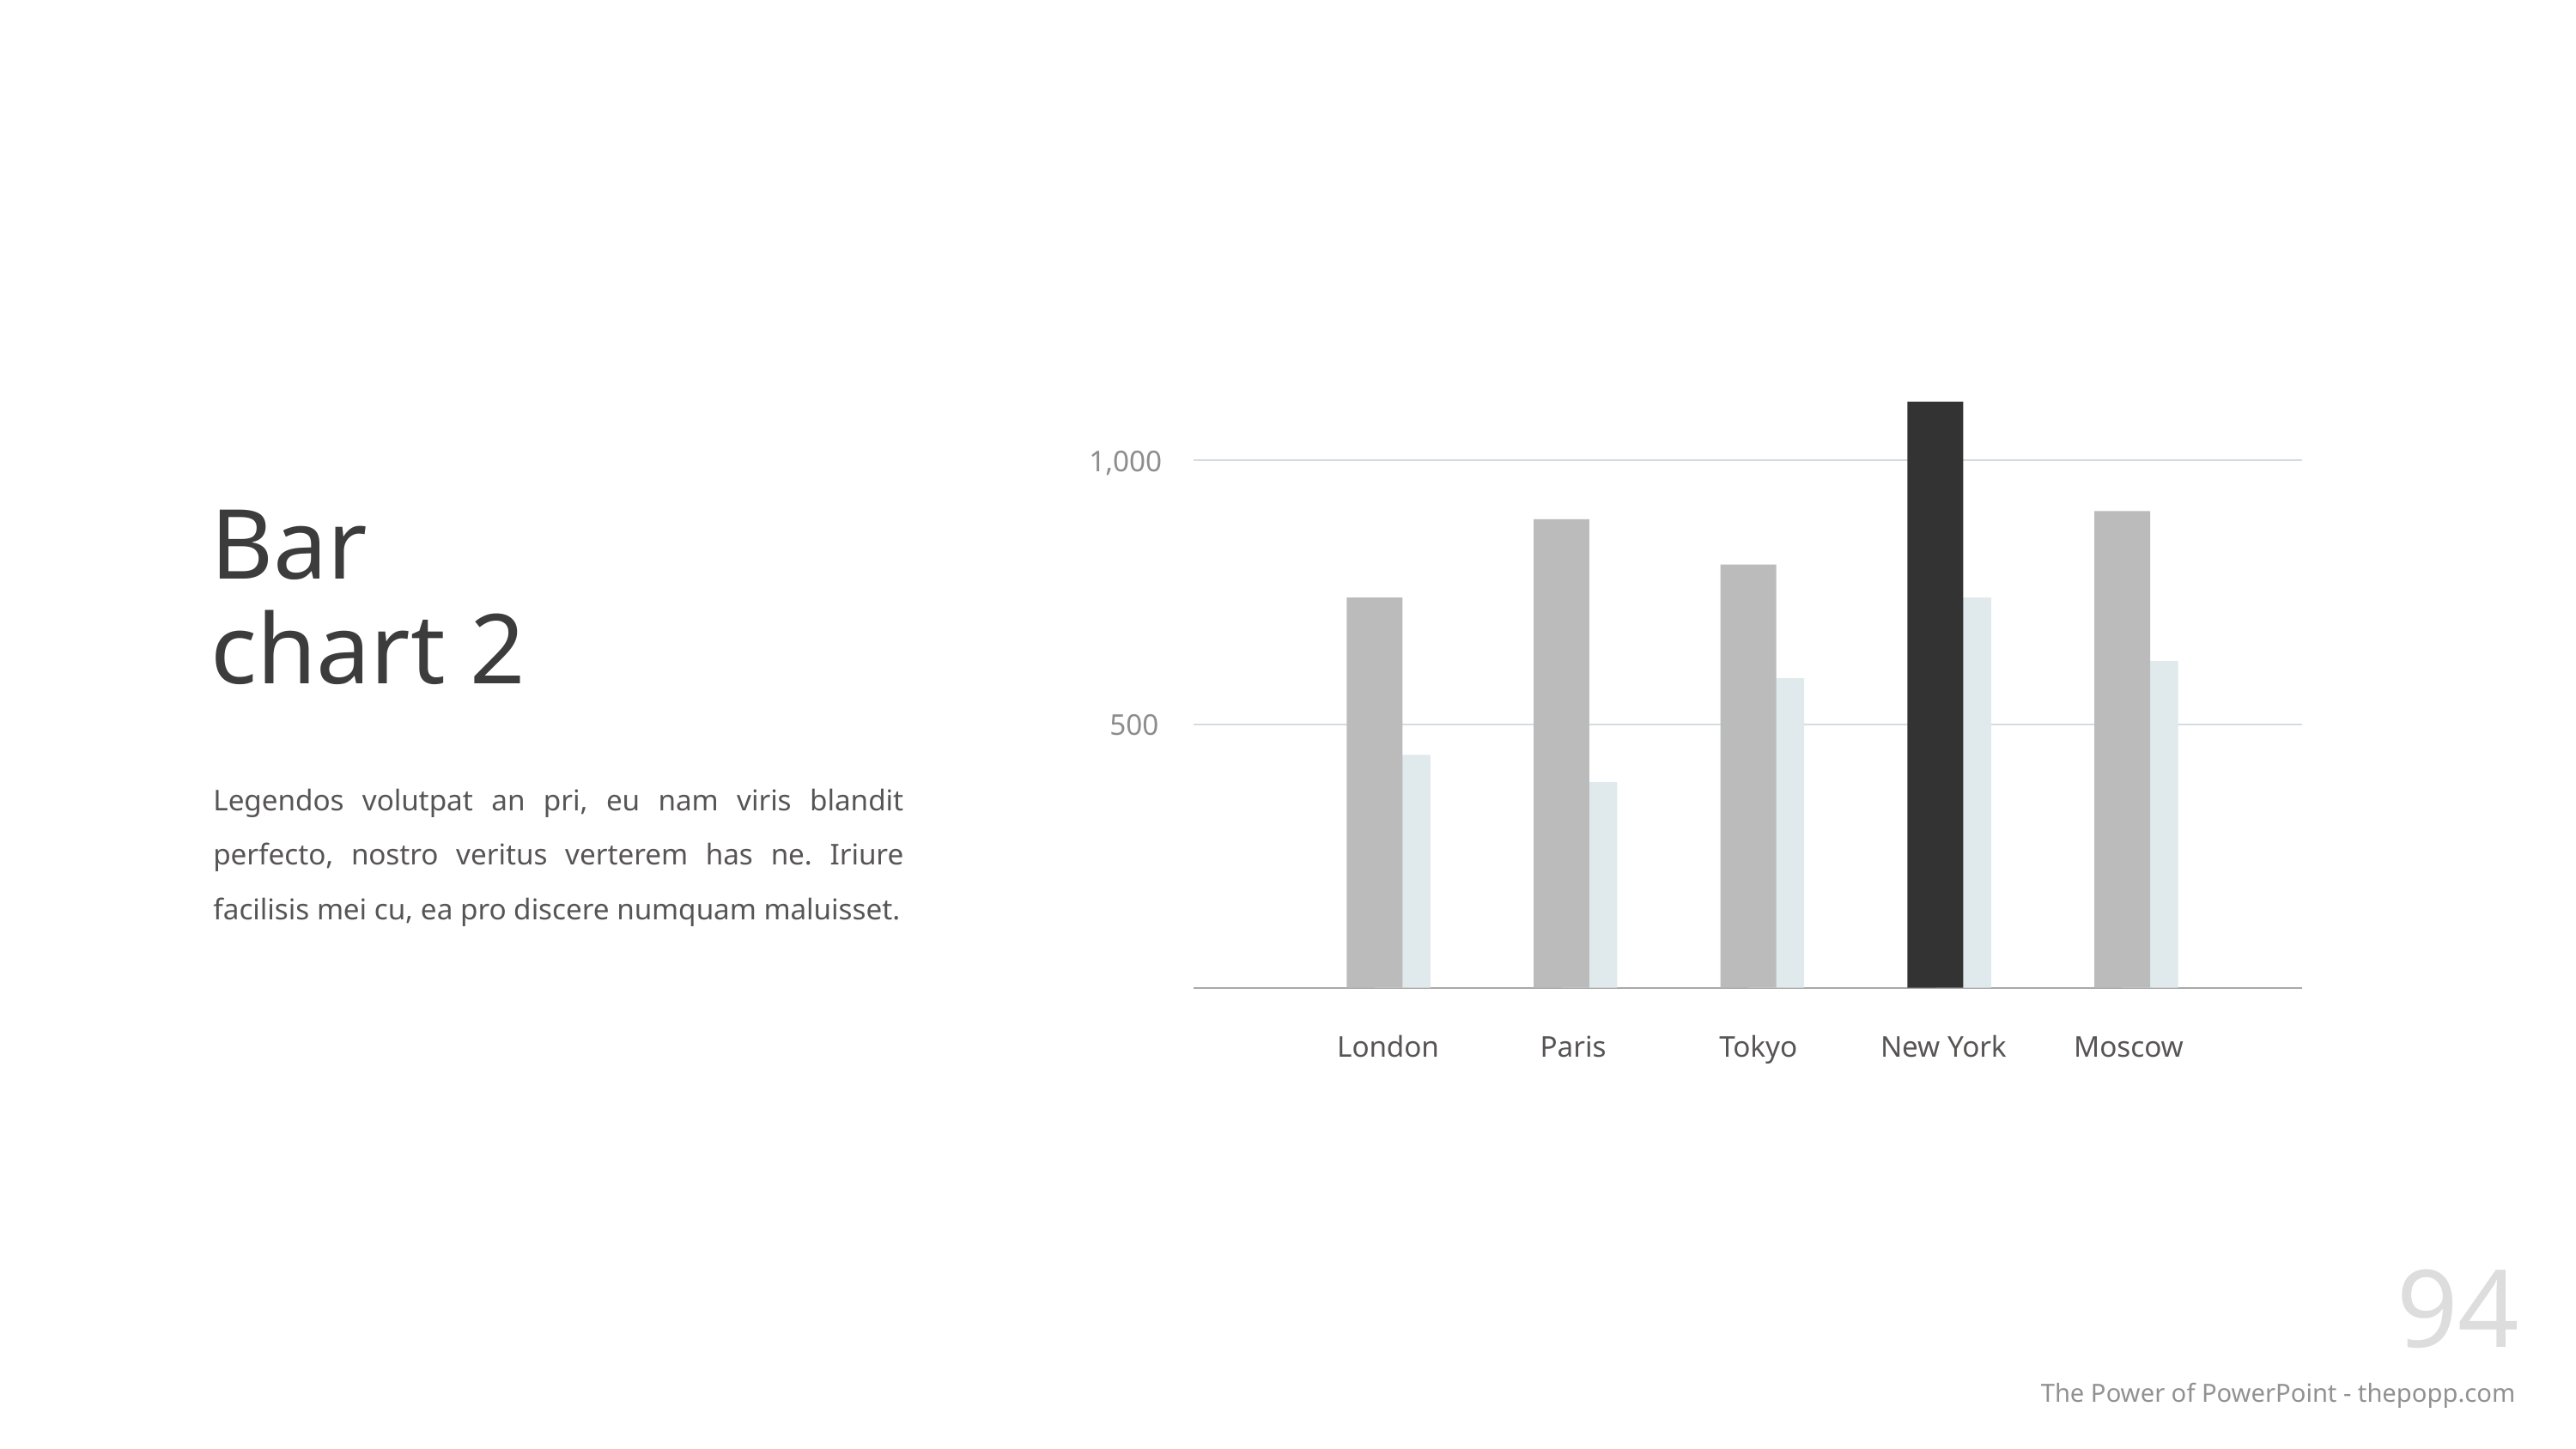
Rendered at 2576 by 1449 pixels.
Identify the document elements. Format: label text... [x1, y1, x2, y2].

slide_number 94 [2150, 1250, 2532, 1393]
text_box 1,000 [1076, 437, 1176, 484]
list Legendos volutpat an pri, eu nam viris blandit perfecto, nostro veritus verterem has ne. Iriure facilisis mei cu, ea pro discere numquam maluisset. [200, 755, 918, 1181]
title Bar chart 2 [197, 197, 918, 711]
footer The Power of PowerPoint - thepopp.com [1573, 1354, 2529, 1432]
text_box [1906, 401, 1964, 460]
text_box London [1324, 1022, 1452, 1070]
text_box New York [1868, 1022, 2020, 1070]
text_box Tokyo [1706, 1022, 1811, 1070]
text_box 500 [1097, 700, 1172, 748]
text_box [1194, 460, 2303, 988]
text_box Paris [1527, 1022, 1619, 1070]
text_box Moscow [2061, 1022, 2196, 1070]
